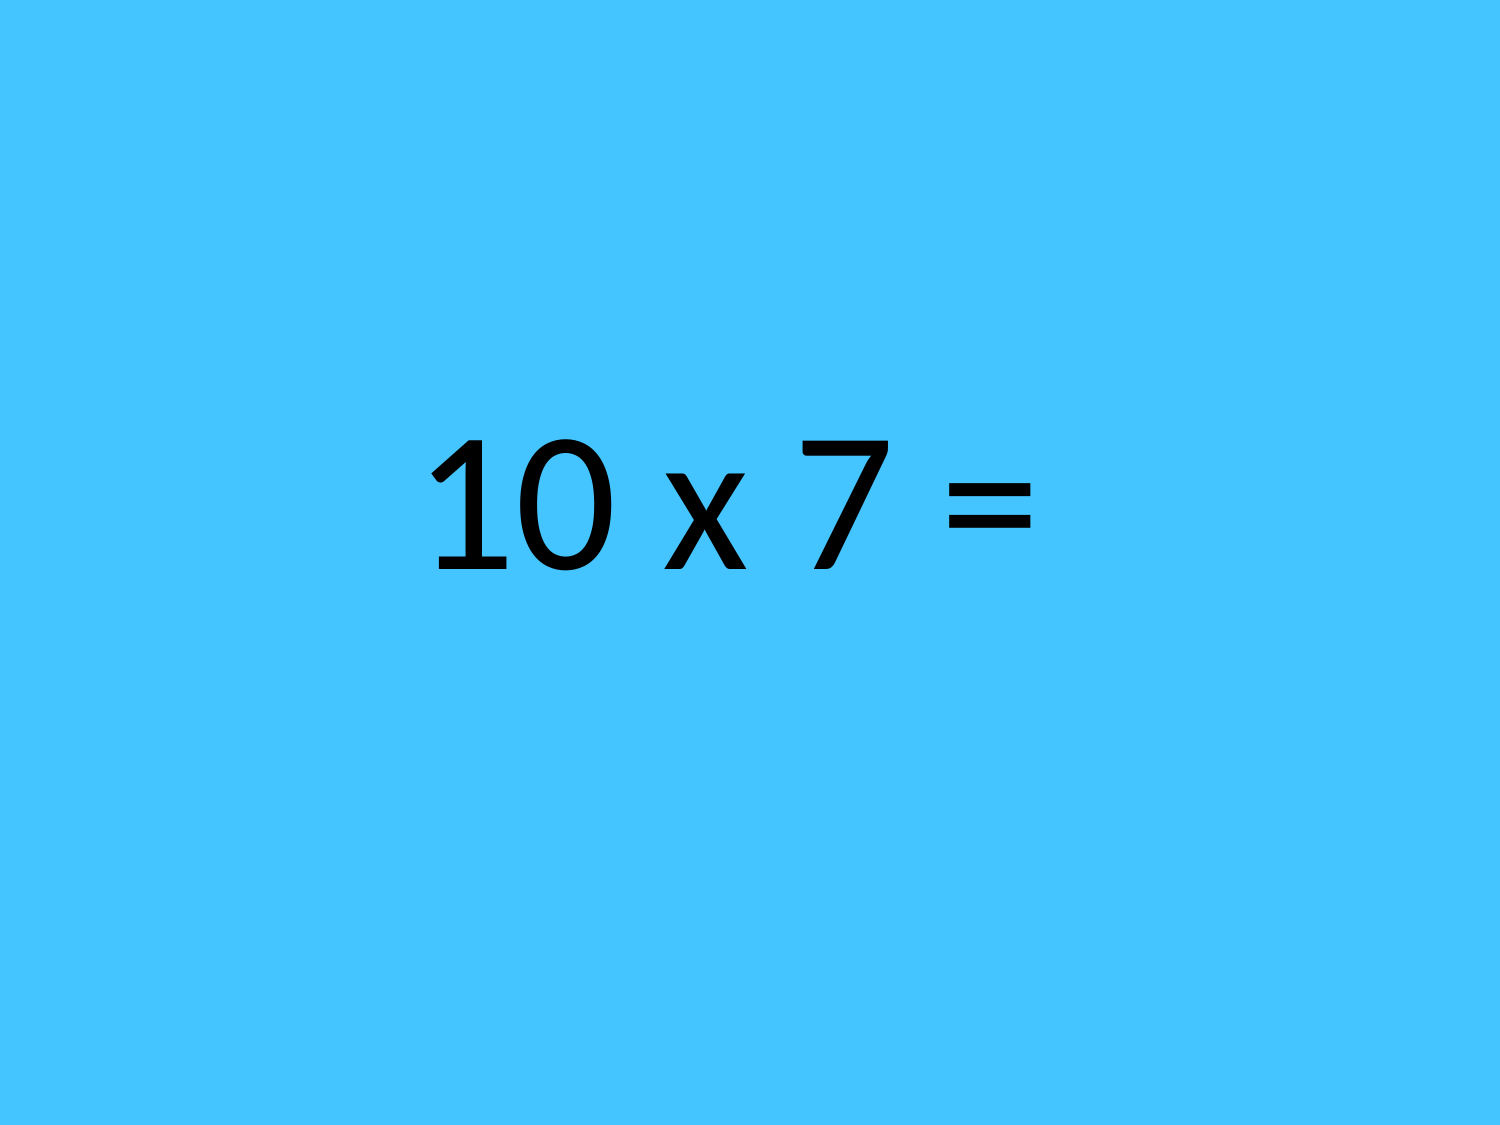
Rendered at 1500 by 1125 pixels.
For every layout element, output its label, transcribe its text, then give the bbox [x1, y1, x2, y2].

text_box 10 x 7 = [399, 362, 1063, 618]
